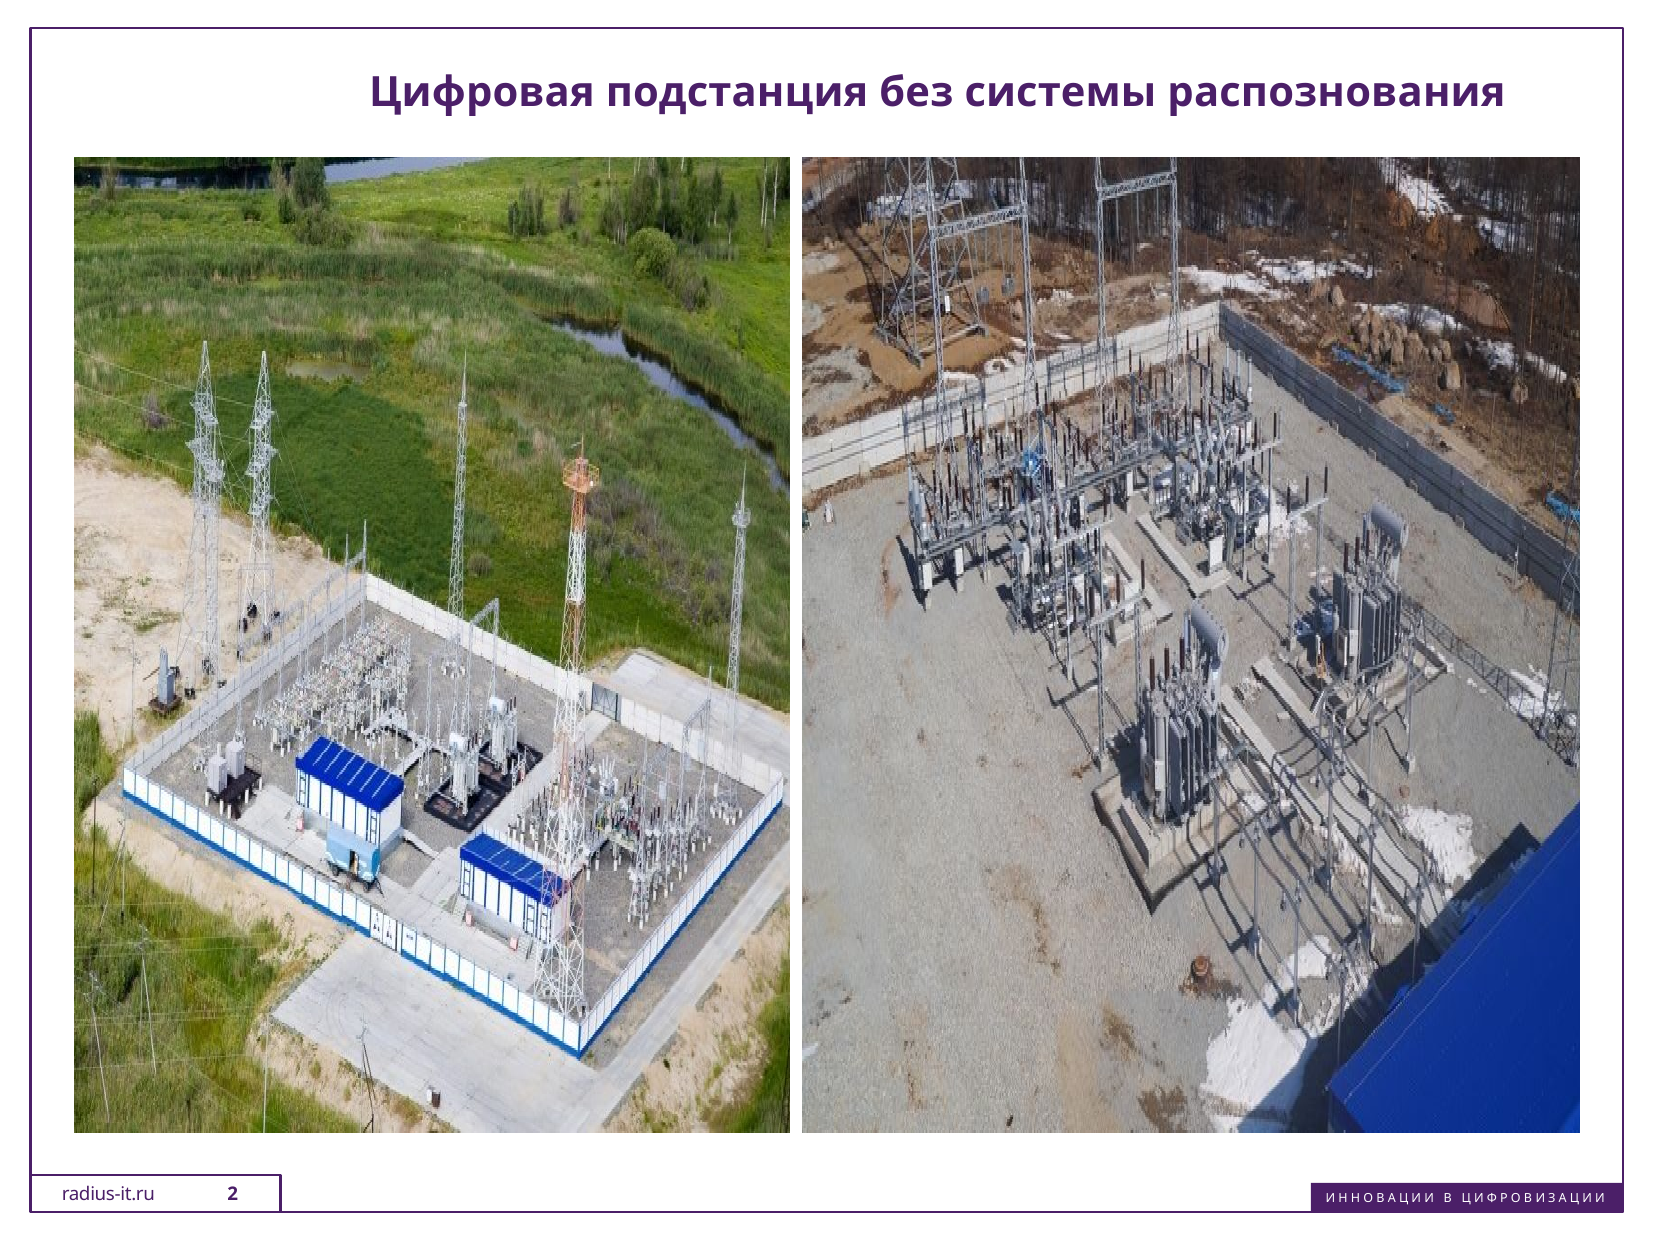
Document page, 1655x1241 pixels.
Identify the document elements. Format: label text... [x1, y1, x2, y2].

text_box И Н Н О В А Ц И И В Ц И Ф Р О В И З А Ц И И [1310, 1182, 1624, 1213]
picture [801, 157, 1580, 1133]
picture [74, 157, 790, 1133]
text_box 2 [225, 1179, 241, 1204]
text_box radius-it.ru [59, 1179, 156, 1204]
title Цифровая подстанция без системы распознования [263, 62, 1600, 272]
